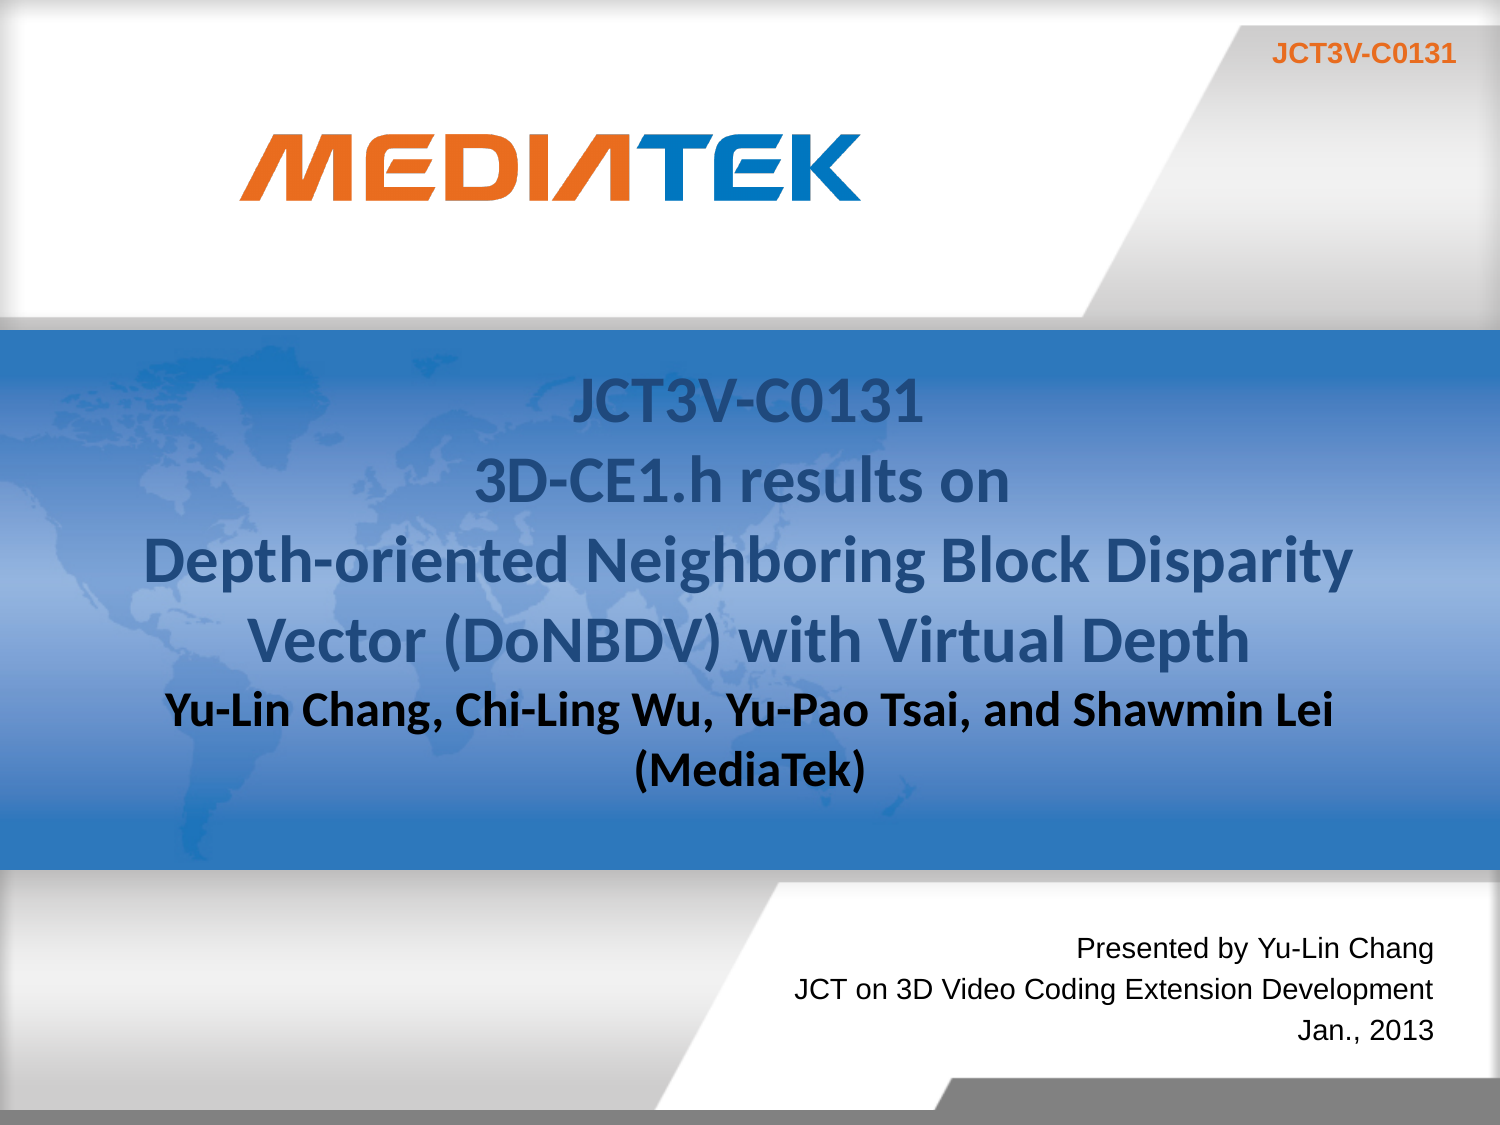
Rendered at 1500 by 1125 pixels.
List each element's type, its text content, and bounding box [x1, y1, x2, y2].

picture [0, 0, 1500, 1125]
text_box Presented by Yu-Lin Chang JCT on 3D Video Coding Extension Development Jan., 2013 [690, 922, 1450, 1054]
title JCT3V-C0131 3D-CE1.h results on Depth-oriented Neighboring Block Disparity Vector (DoNBDV) with Virtual Depth [50, 396, 1450, 634]
subtitle Yu-Lin Chang, Chi-Ling Wu, Yu-Pao Tsai, and Shawmin Lei (MediaTek) [50, 669, 1450, 871]
